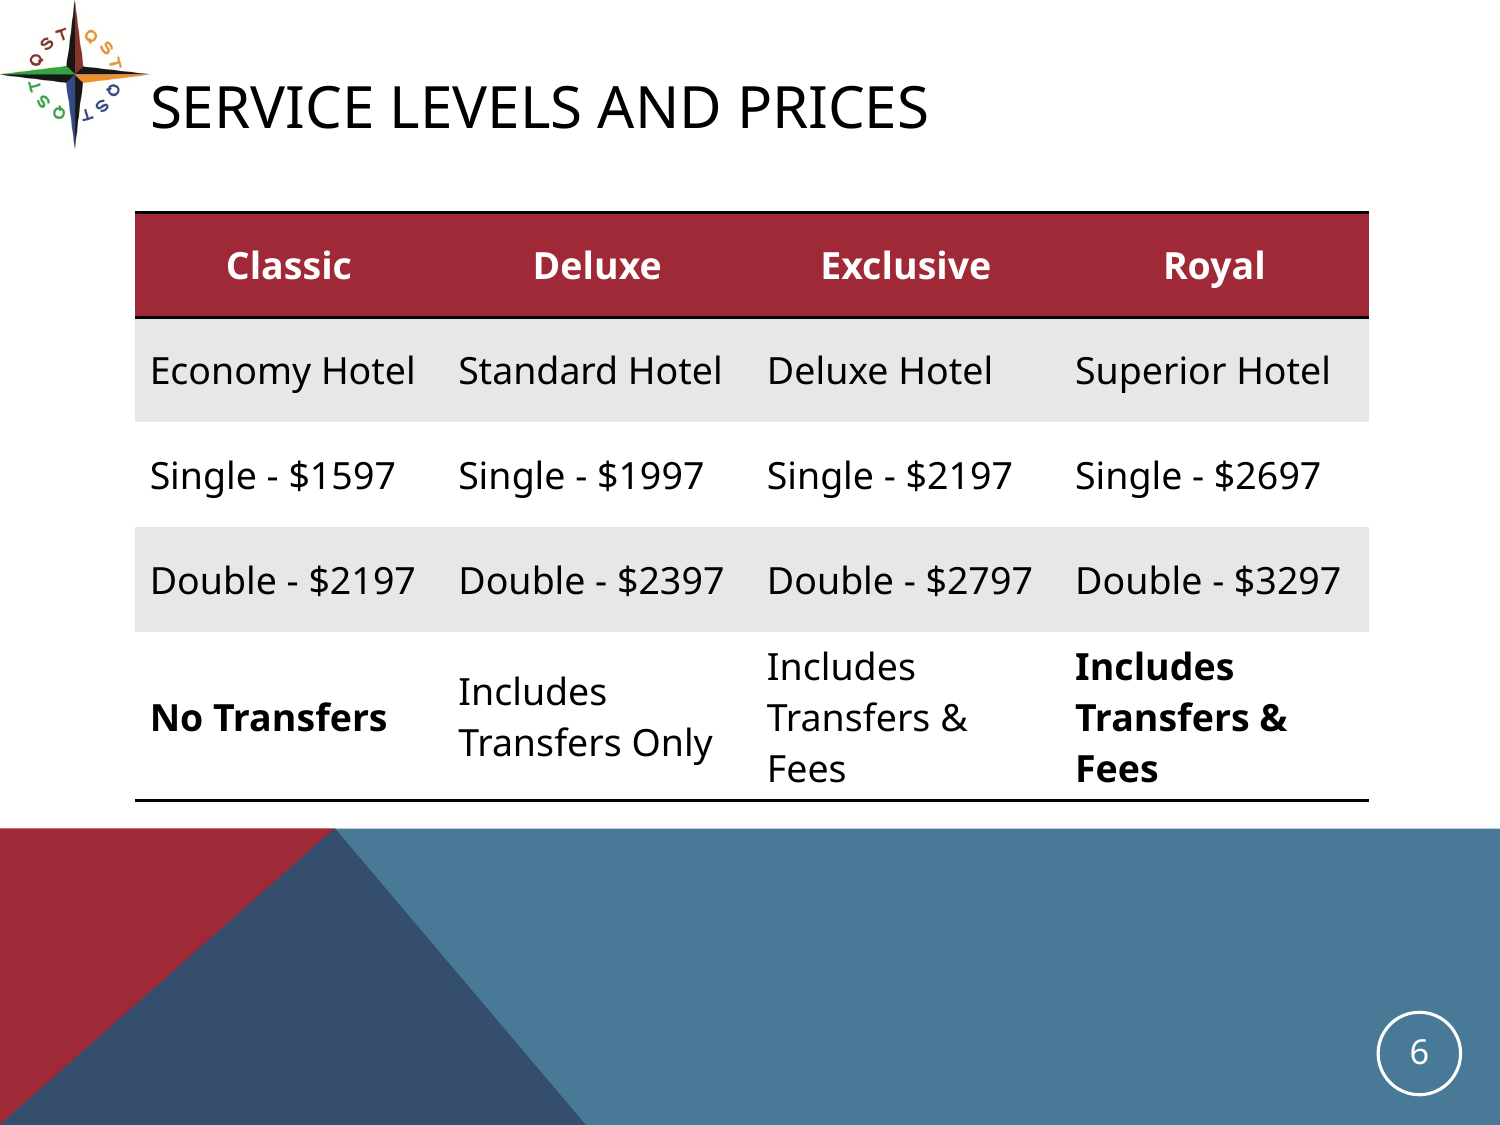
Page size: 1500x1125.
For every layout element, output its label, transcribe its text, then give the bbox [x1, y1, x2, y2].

table_cell Includes Transfers & Fees [1060, 632, 1369, 799]
table_cell Single - $2697 [1060, 422, 1369, 527]
table_cell Superior Hotel [1060, 319, 1369, 422]
table_cell Double - $2197 [135, 527, 443, 632]
table_cell Single - $1597 [135, 422, 443, 527]
picture [0, 0, 150, 149]
title Service levels and prices [135, 60, 1369, 150]
table_cell Single - $1997 [443, 422, 752, 527]
table_header Classic [135, 214, 443, 316]
table_header Exclusive [752, 214, 1060, 316]
table_header Royal [1060, 214, 1369, 316]
table_cell No Transfers [135, 632, 443, 799]
table_cell Includes Transfers & Fees [752, 632, 1060, 799]
table_cell Single - $2197 [752, 422, 1060, 527]
table_header Deluxe [443, 214, 752, 316]
table_cell Double - $3297 [1060, 527, 1369, 632]
table_cell Deluxe Hotel [752, 319, 1060, 422]
slide_number 6 [1376, 1010, 1463, 1097]
table_cell Double - $2797 [752, 527, 1060, 632]
table_cell Includes Transfers Only [443, 632, 752, 799]
table_cell Double - $2397 [443, 527, 752, 632]
table_cell Standard Hotel [443, 319, 752, 422]
table_cell Economy Hotel [135, 319, 443, 422]
